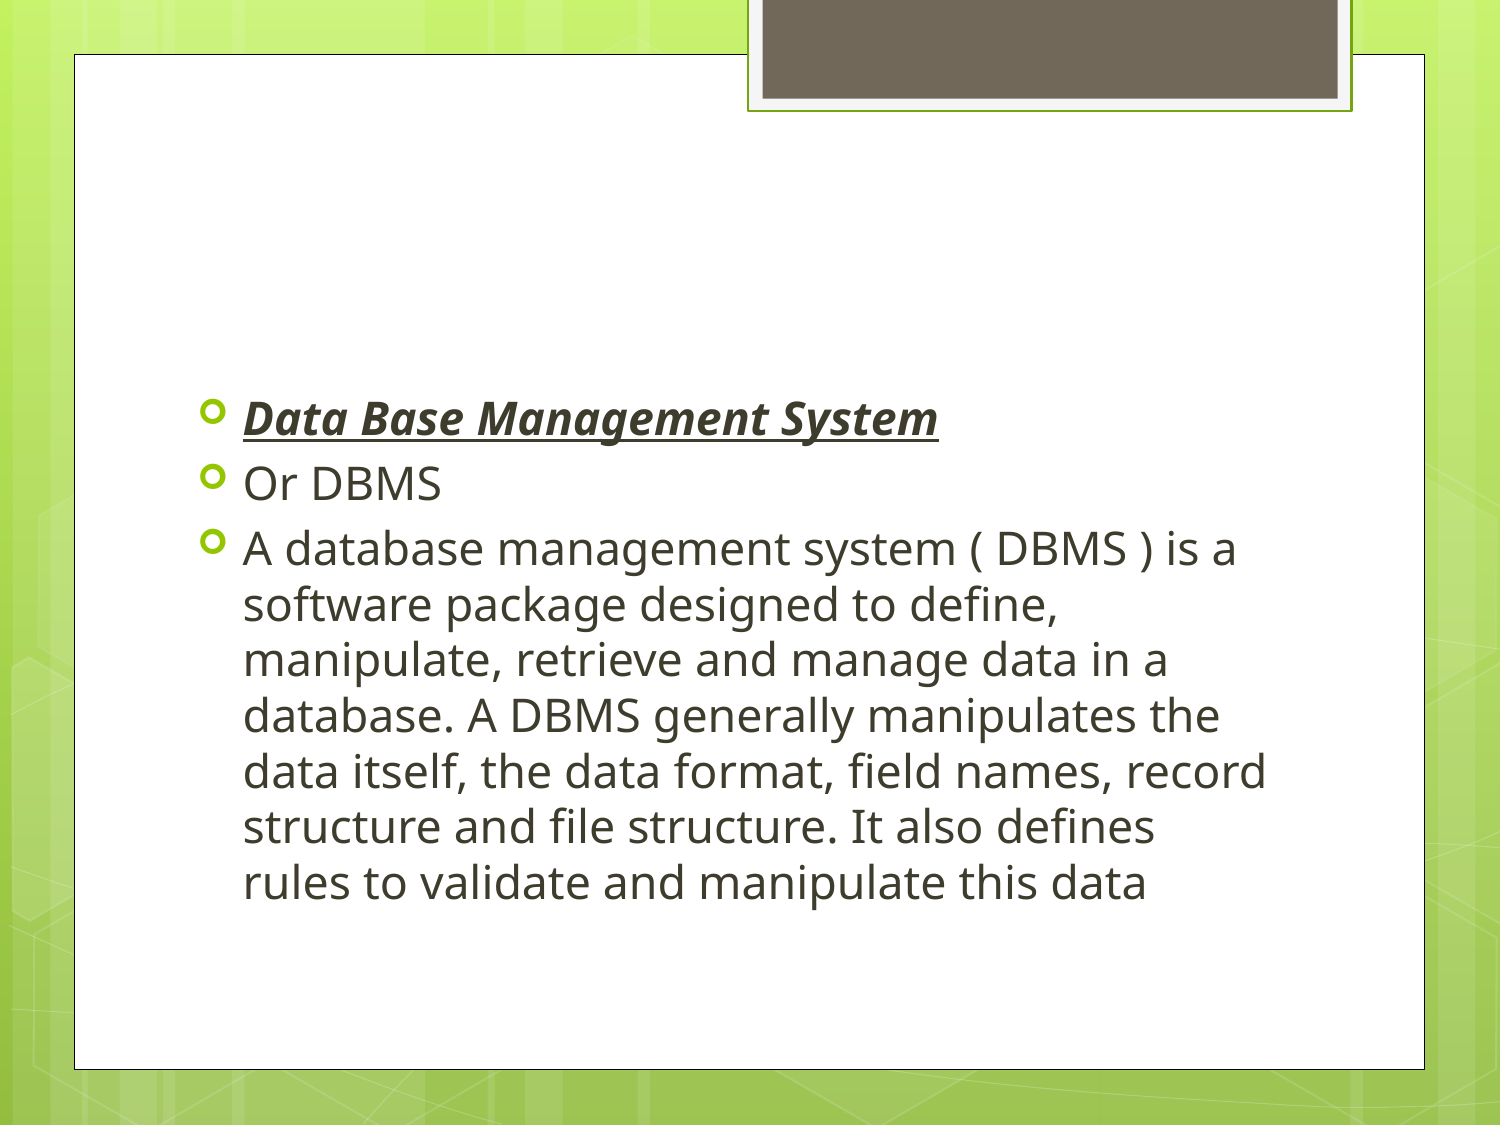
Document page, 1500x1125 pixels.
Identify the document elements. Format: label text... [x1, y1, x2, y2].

list Data Base Management System Or DBMS A database management system ( DBMS ) is a software package designed to define, manipulate, retrieve and manage data in a database. A DBMS generally manipulates the data itself, the data format, field names, record structure and file structure. It also defines rules to validate and manipulate this data [171, 381, 1283, 957]
